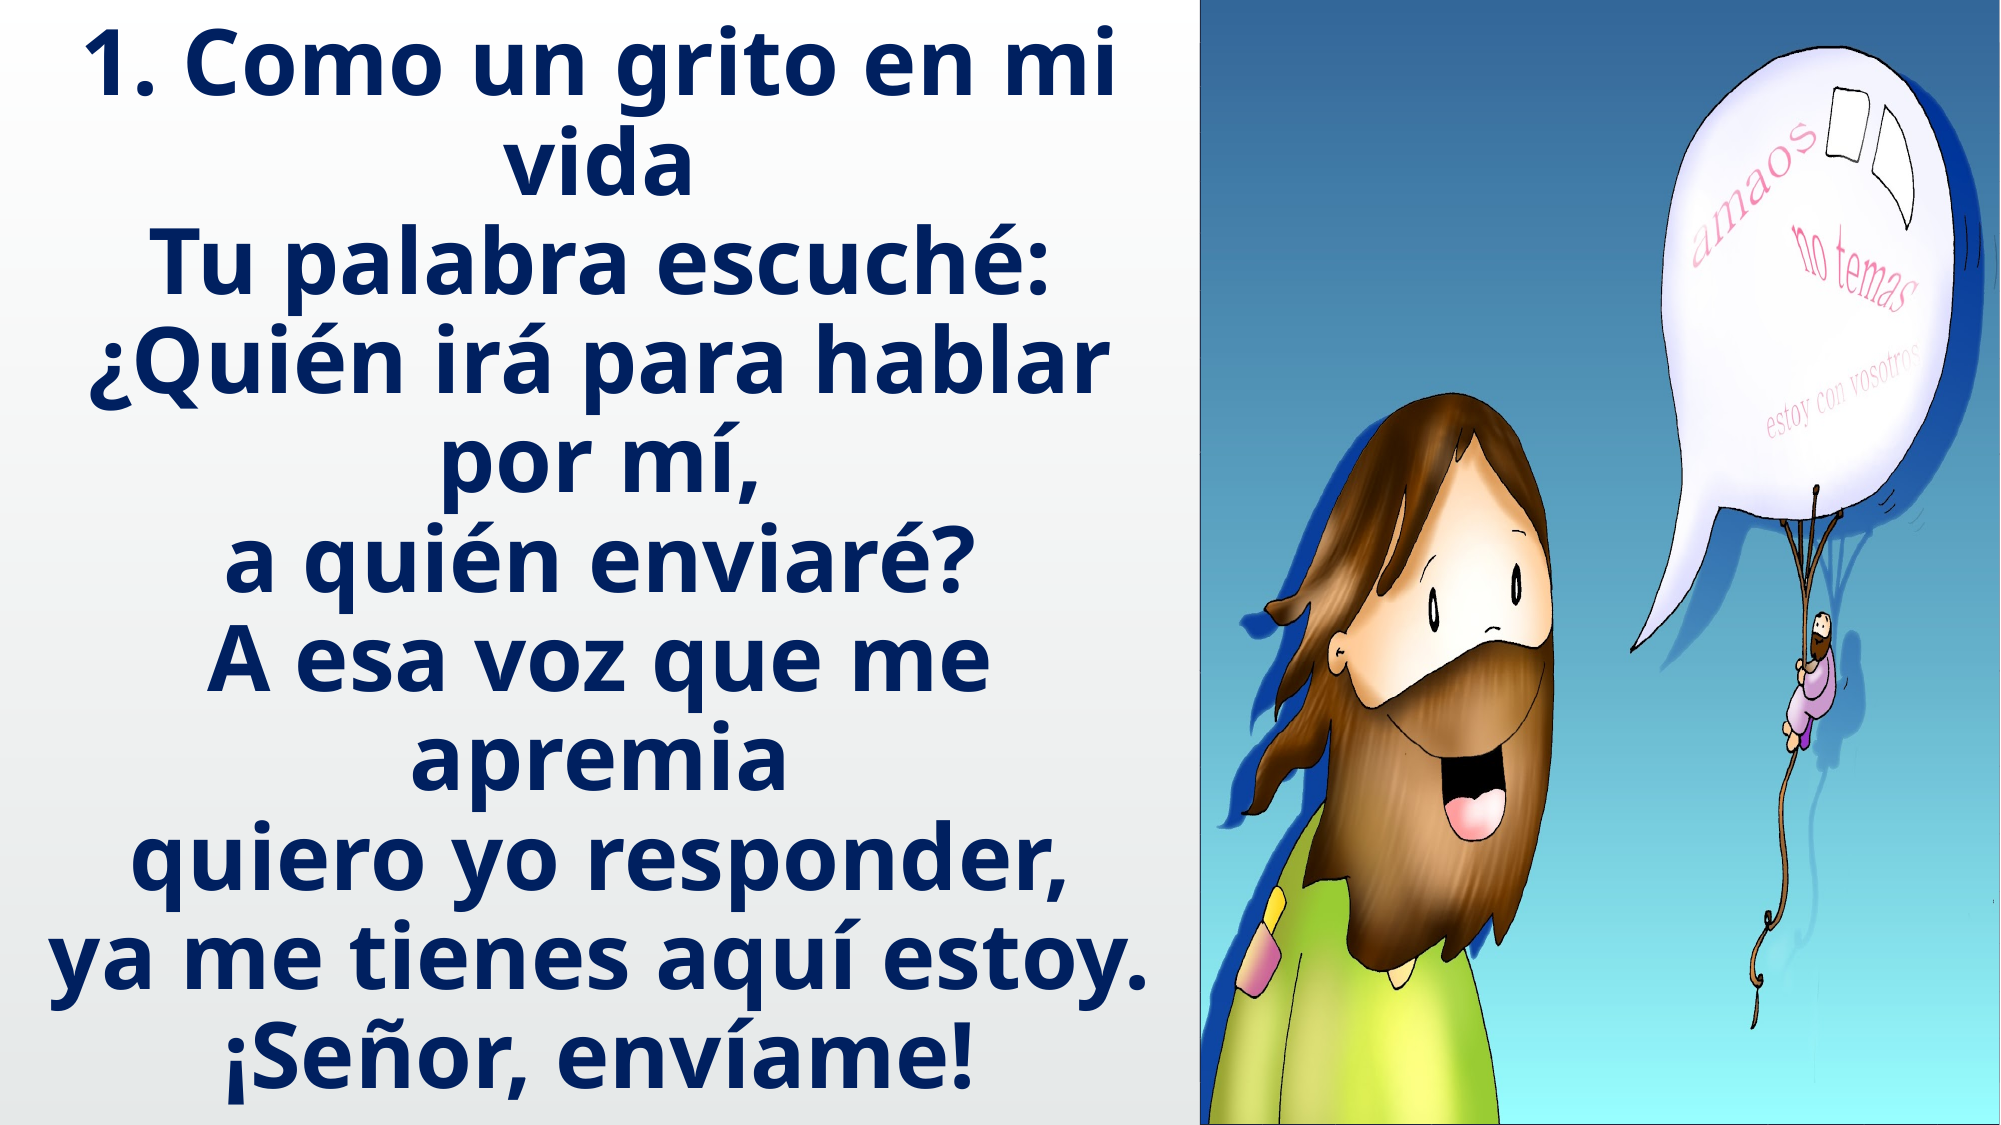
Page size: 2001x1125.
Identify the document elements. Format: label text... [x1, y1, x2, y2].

title 1. Como un grito en mi vida Tu palabra escuché: ¿Quién irá para hablar por mí, a quién enviaré? A esa voz que me apremia quiero yo responder, ya me tienes aquí estoy. ¡Señor, envíame! [0, 0, 1201, 1125]
picture [1200, 0, 2000, 1124]
